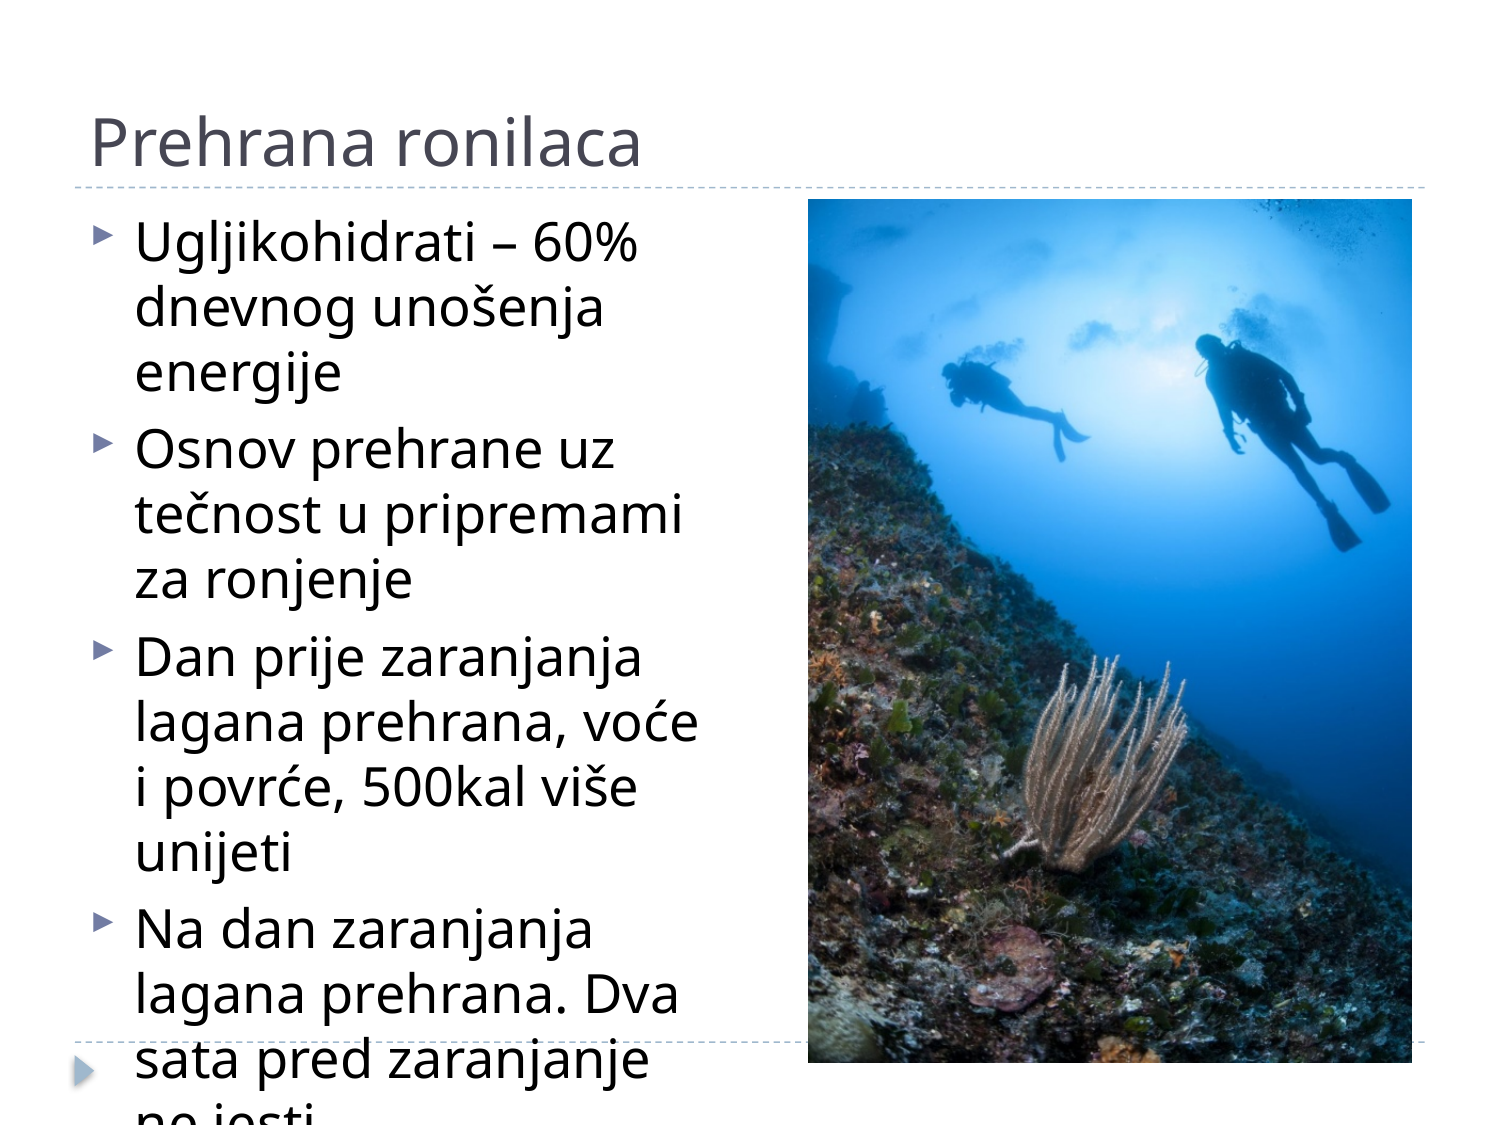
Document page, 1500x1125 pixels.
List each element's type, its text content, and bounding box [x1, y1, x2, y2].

list Ugljikohidrati – 60% dnevnog unošenja energije Osnov prehrane uz tečnost u pripremami za ronjenje Dan prije zaranjanja lagana prehrana, voće i povrće, 500kal više unijeti Na dan zaranjanja lagana prehrana. Dva sata pred zaranjanje ne jesti. [75, 200, 738, 1010]
picture [808, 198, 1412, 1063]
picture [1404, 911, 1412, 920]
title Prehrana ronilaca [75, 37, 1425, 188]
